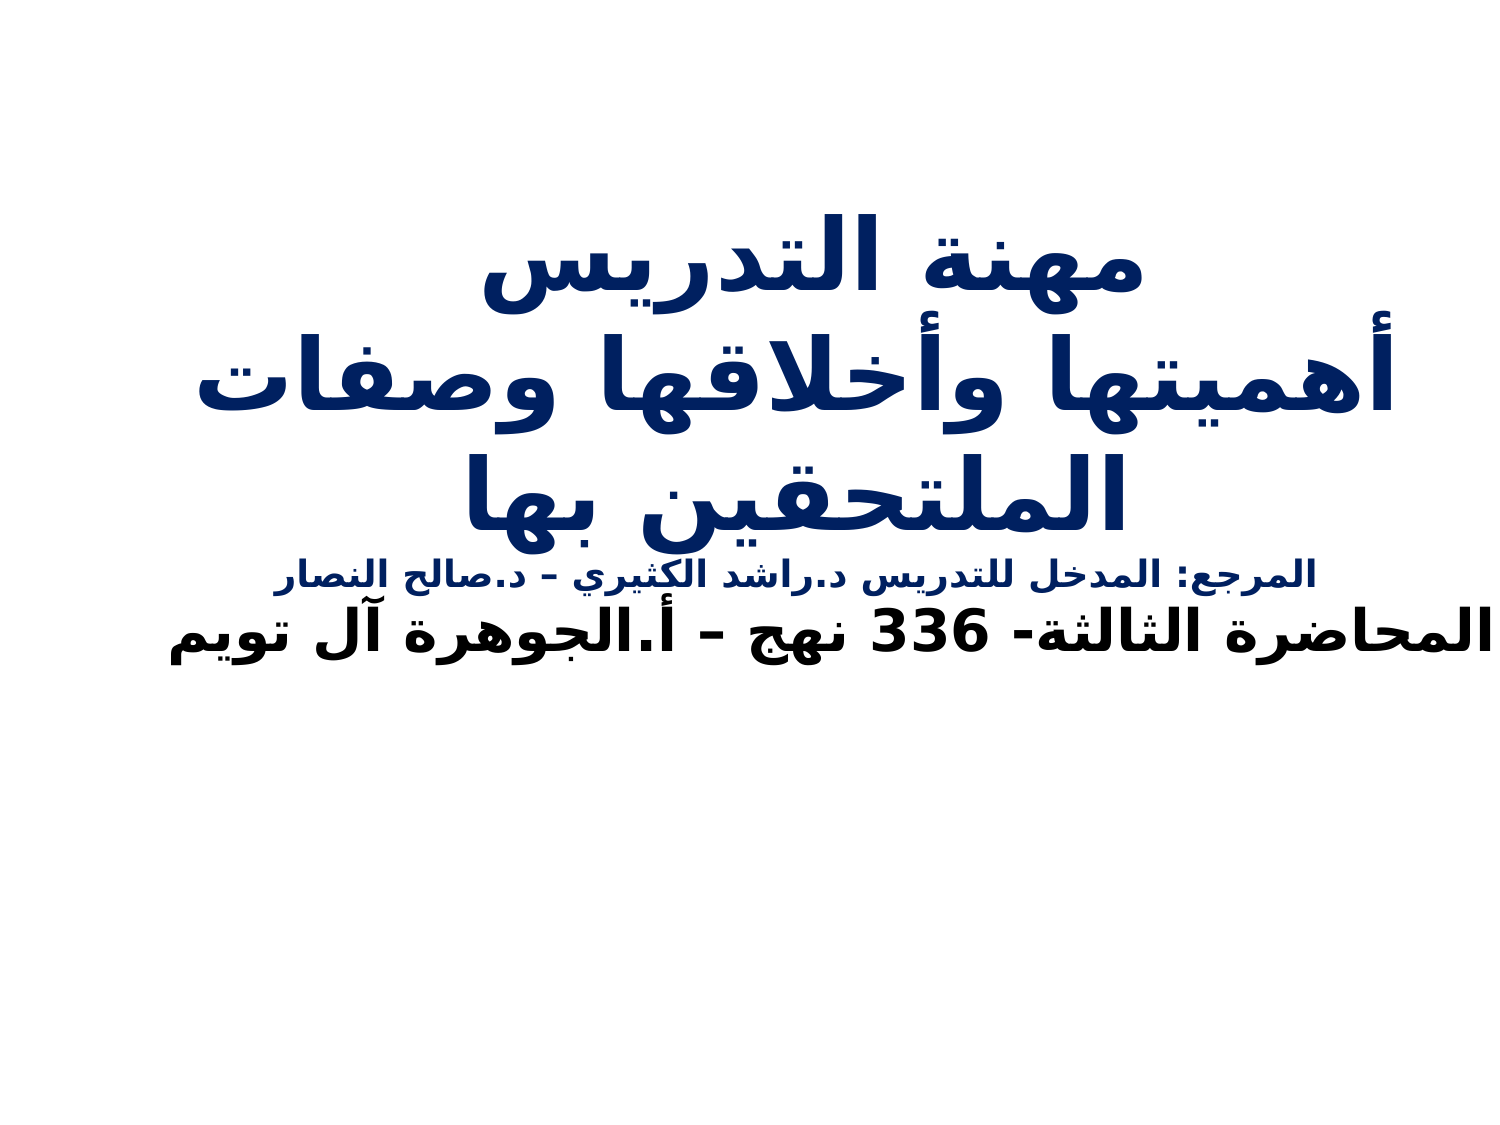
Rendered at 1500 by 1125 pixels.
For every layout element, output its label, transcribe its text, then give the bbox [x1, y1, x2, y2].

title مهنة التدريس أهميتها وأخلاقها وصفات الملتحقين بها المرجع: المدخل للتدريس د.راشد الكثيري – د.صالح النصار [159, 392, 1435, 586]
text_box المحاضرة الثالثة- 336 نهج – أ.الجوهرة آل تويم [152, 586, 1500, 671]
